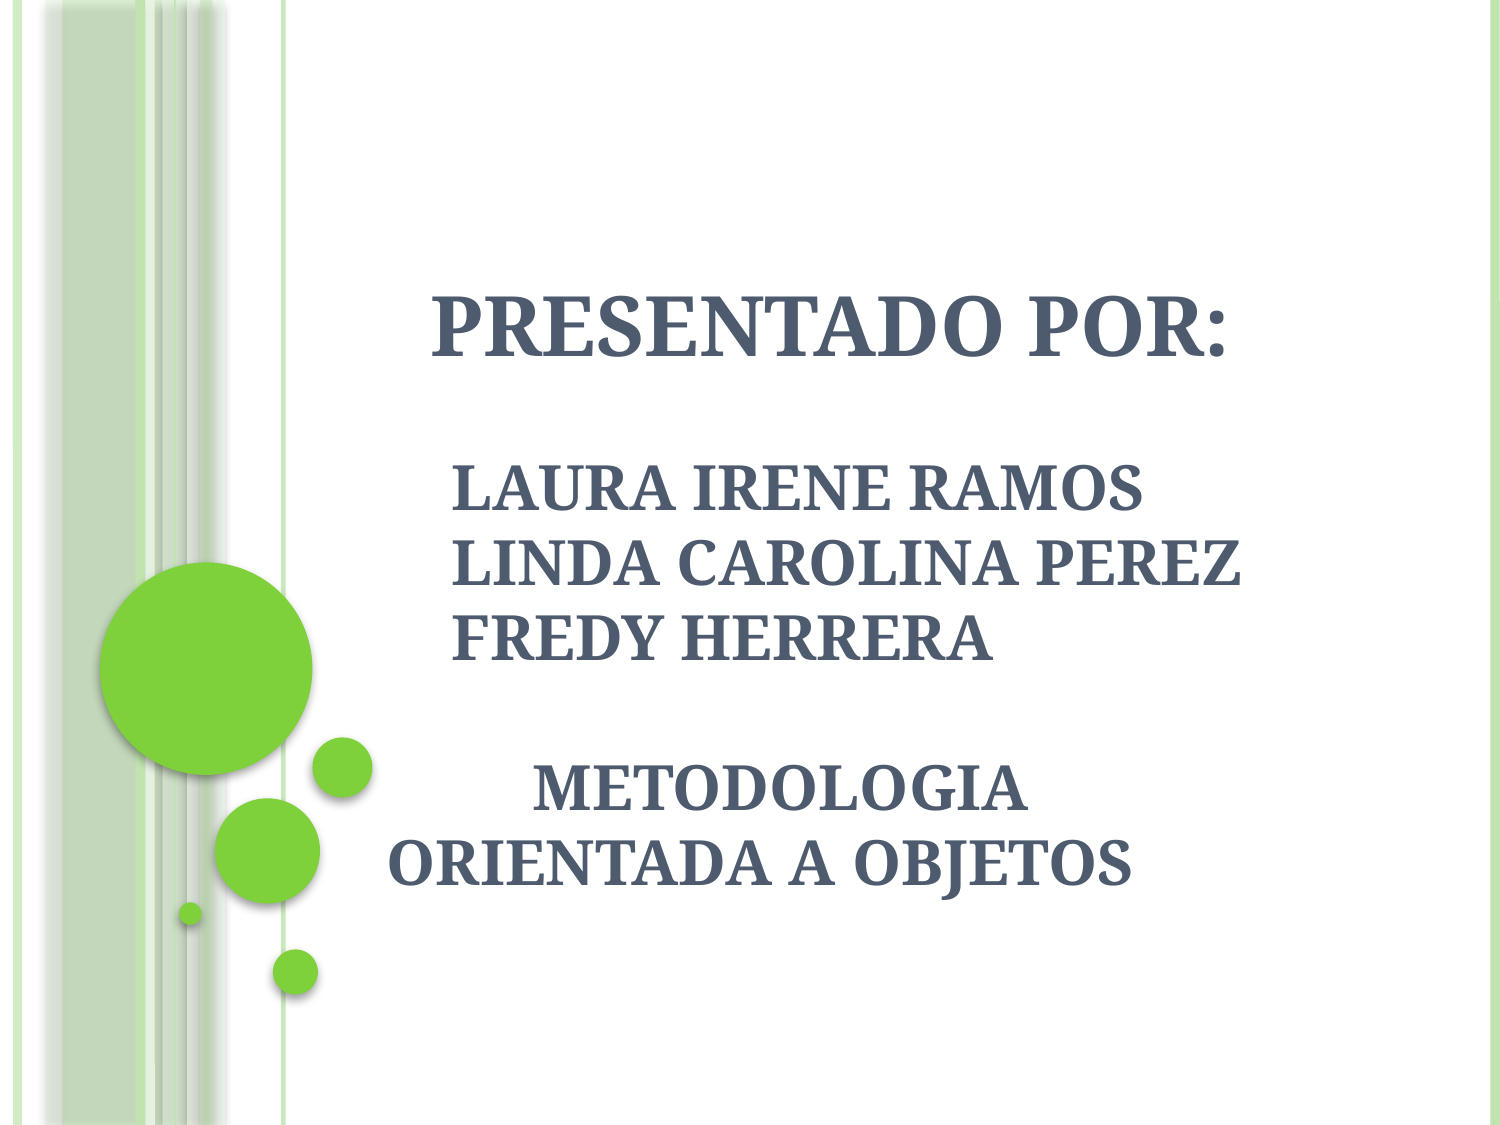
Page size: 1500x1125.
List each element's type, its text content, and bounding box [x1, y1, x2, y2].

title PRESENTADO POR: LAURA IRENE RAMOS LINDA CAROLINA PEREZ FREDY HERRERA METODOLOGIA ORIENTADA A OBJETOS [371, 137, 1400, 905]
